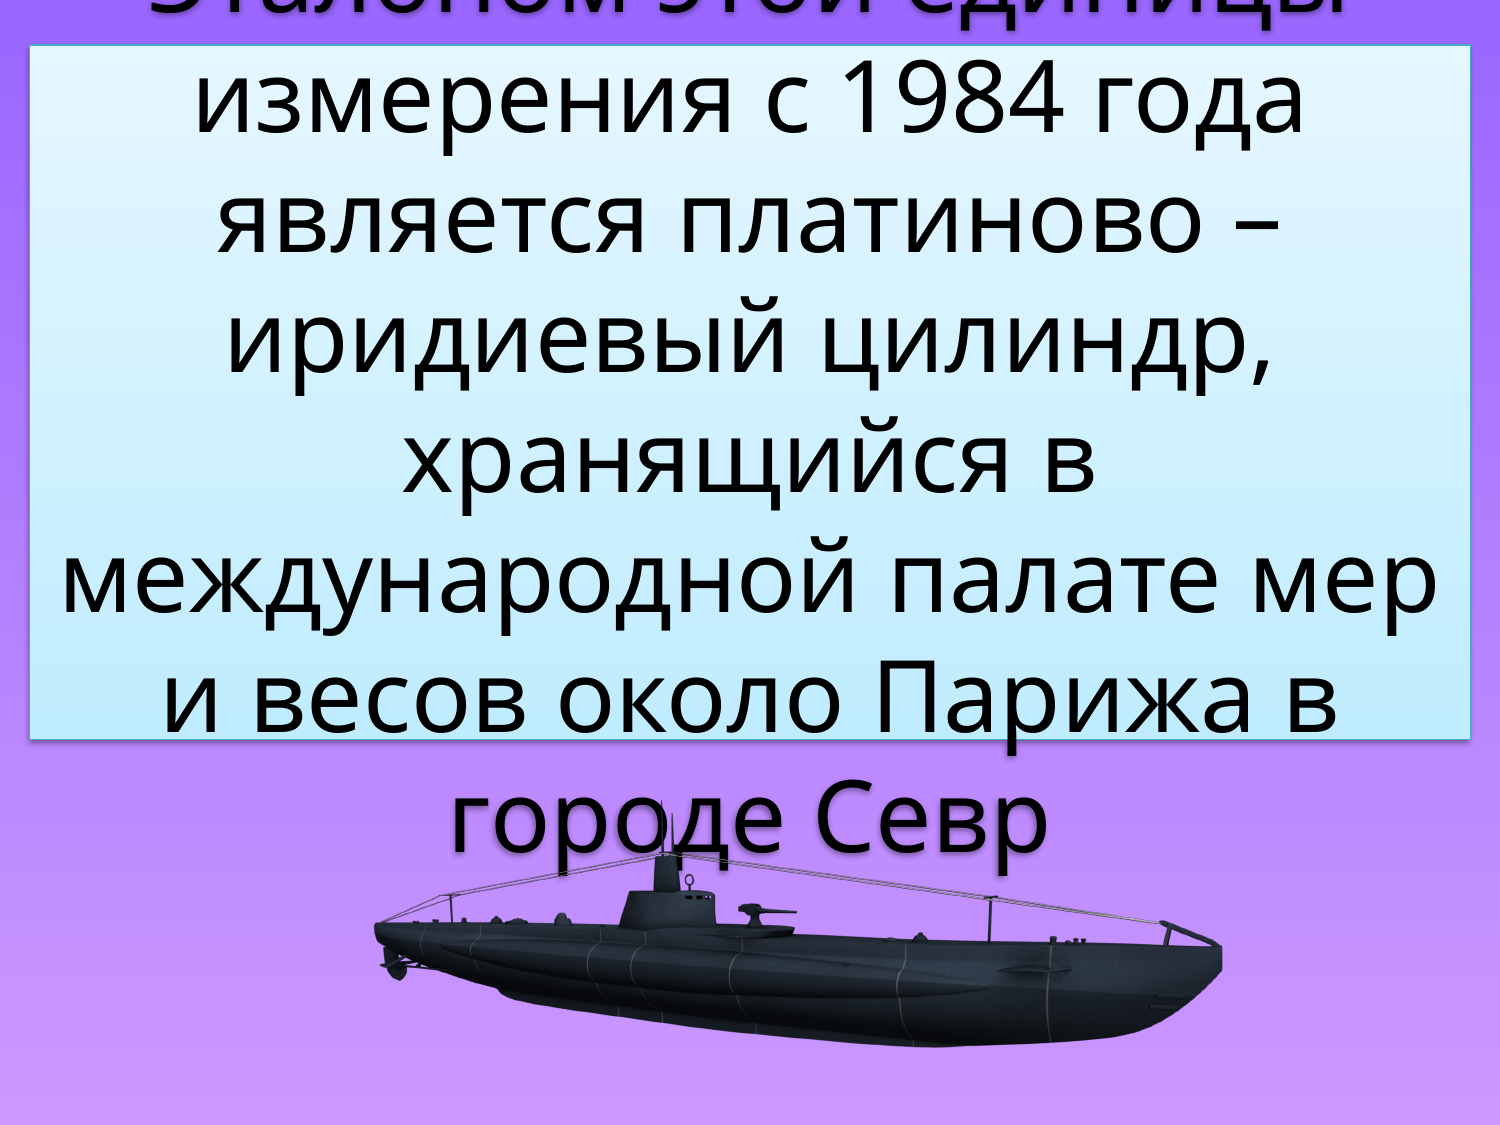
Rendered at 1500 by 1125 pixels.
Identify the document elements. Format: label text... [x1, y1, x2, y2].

title Эталоном этой единицы измерения с 1984 года является платиново – иридиевый цилиндр, хранящийся в международной палате мер и весов около Парижа в городе Севр [29, 44, 1471, 740]
picture [371, 786, 1223, 1065]
